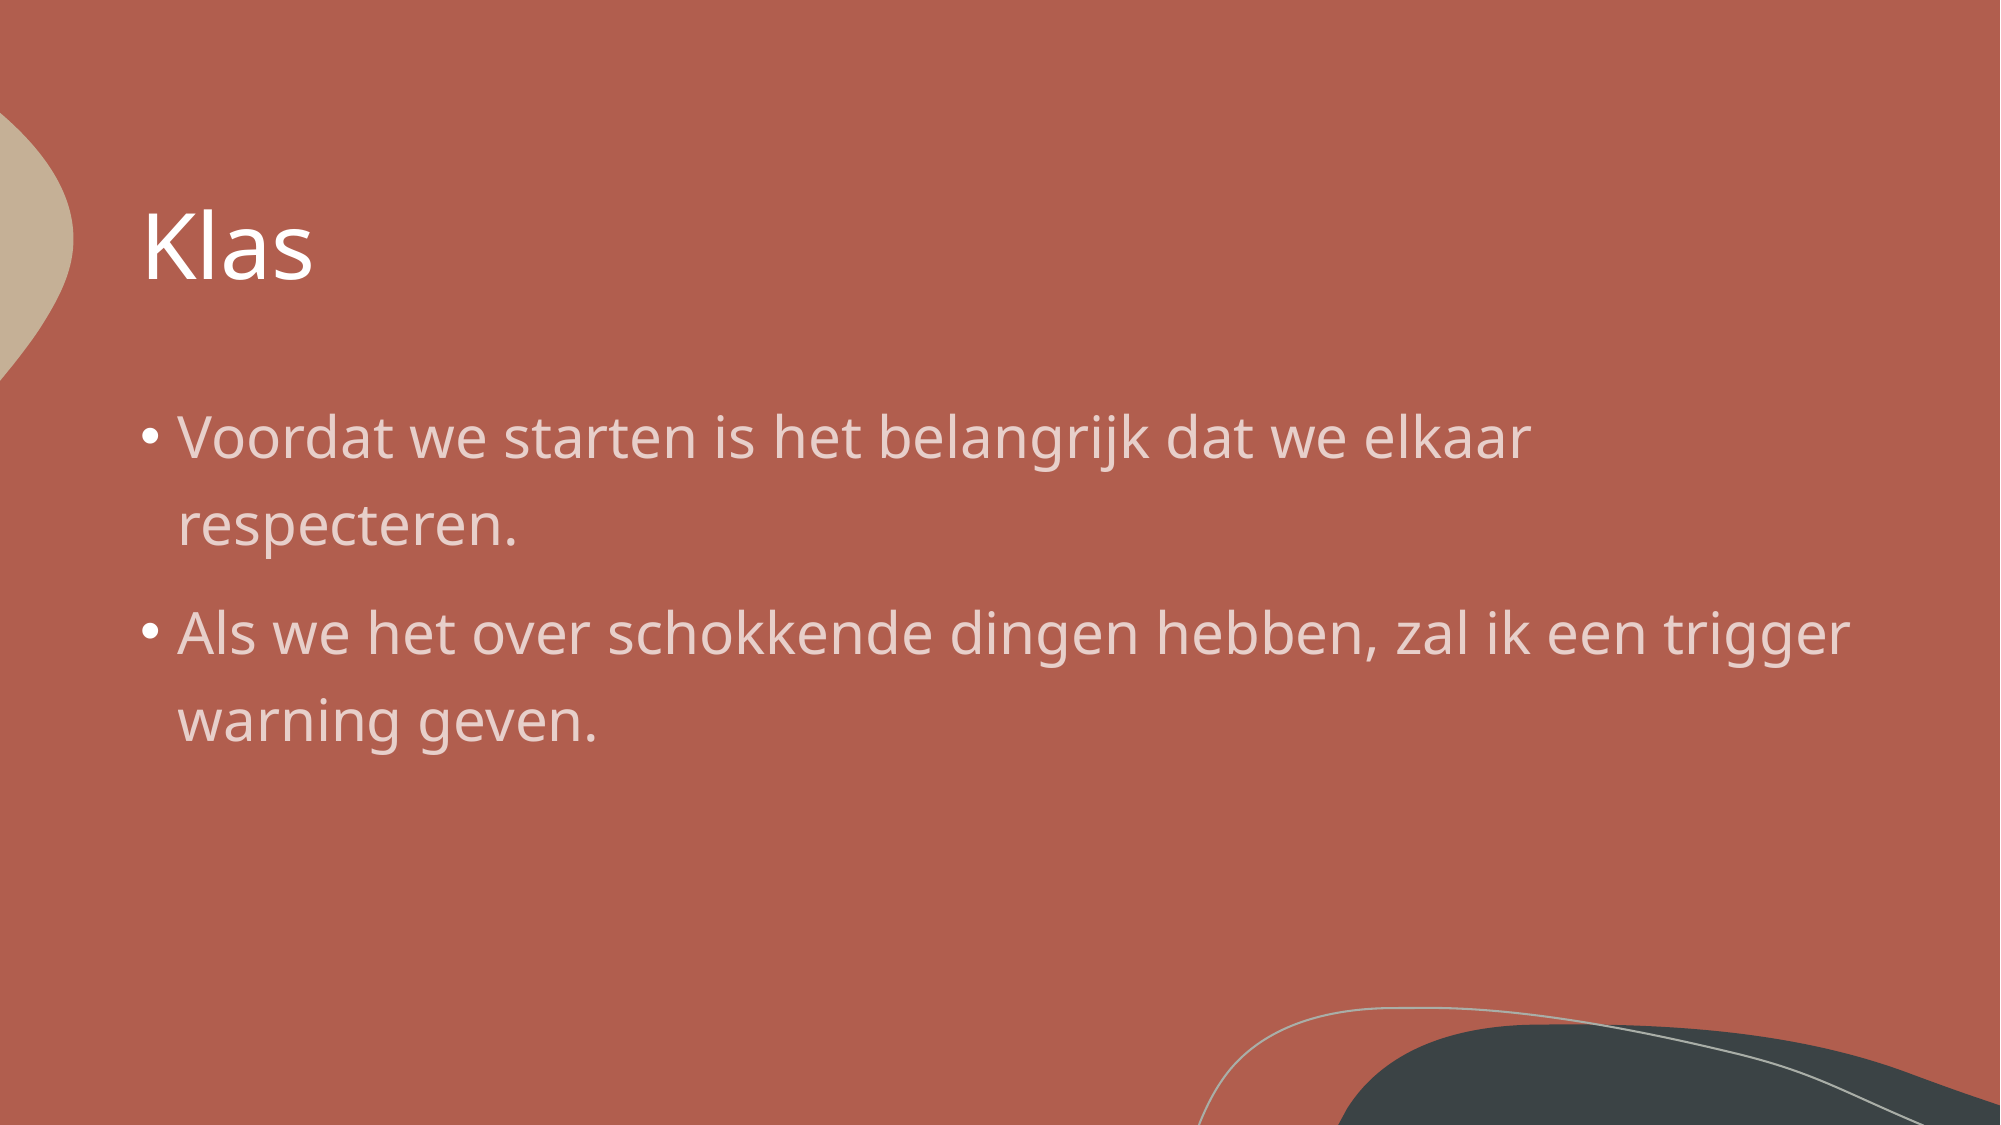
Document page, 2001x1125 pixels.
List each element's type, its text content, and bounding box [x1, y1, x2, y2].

list Voordat we starten is het belangrijk dat we elkaar respecteren. Als we het over schokkende dingen hebben, zal ik een trigger warning geven. [125, 375, 1875, 1002]
title Klas [125, 125, 1875, 375]
